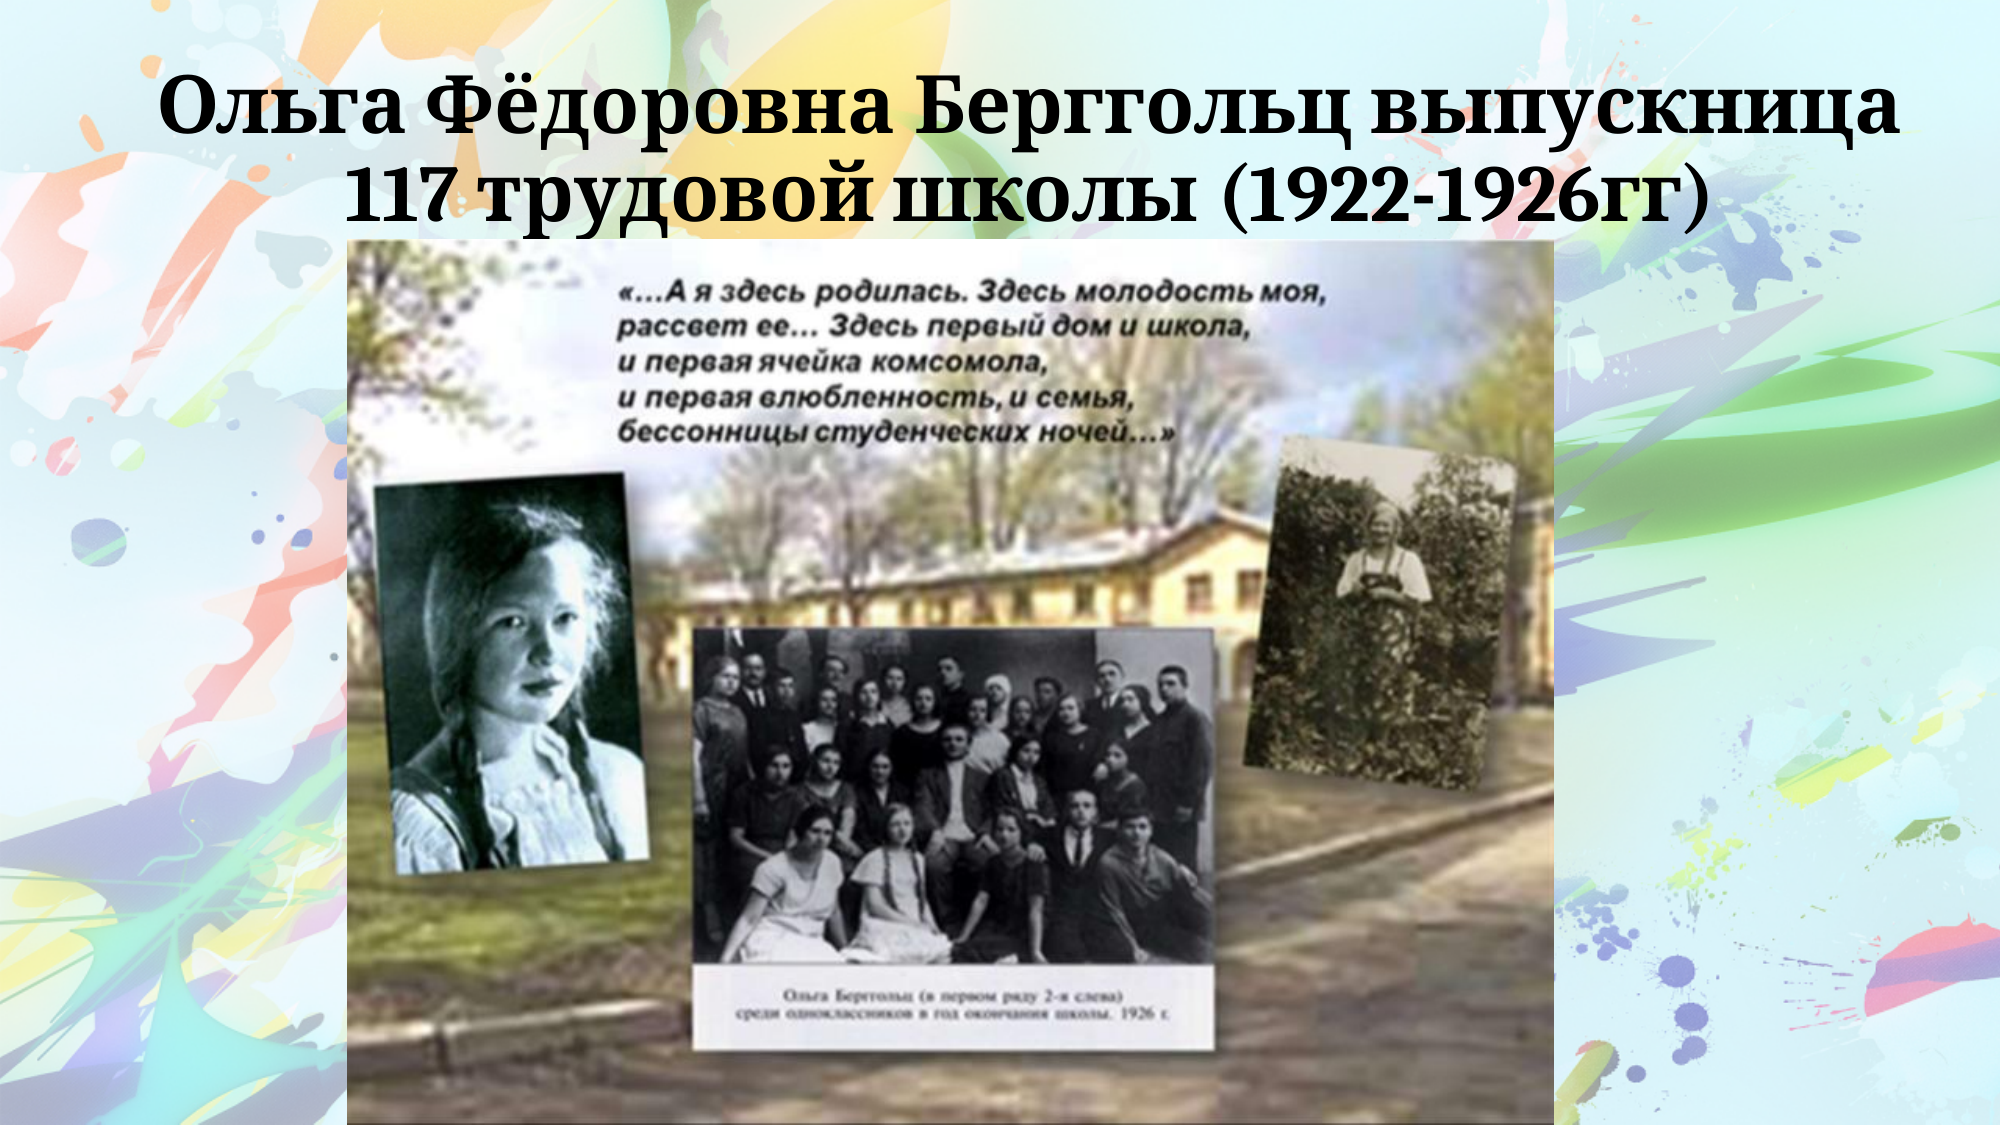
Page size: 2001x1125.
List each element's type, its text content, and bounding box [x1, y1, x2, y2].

picture [346, 239, 1554, 1125]
title Ольга Фёдоровна Берггольц выпускница 117 трудовой школы (1922-1926гг) [111, 55, 1950, 248]
